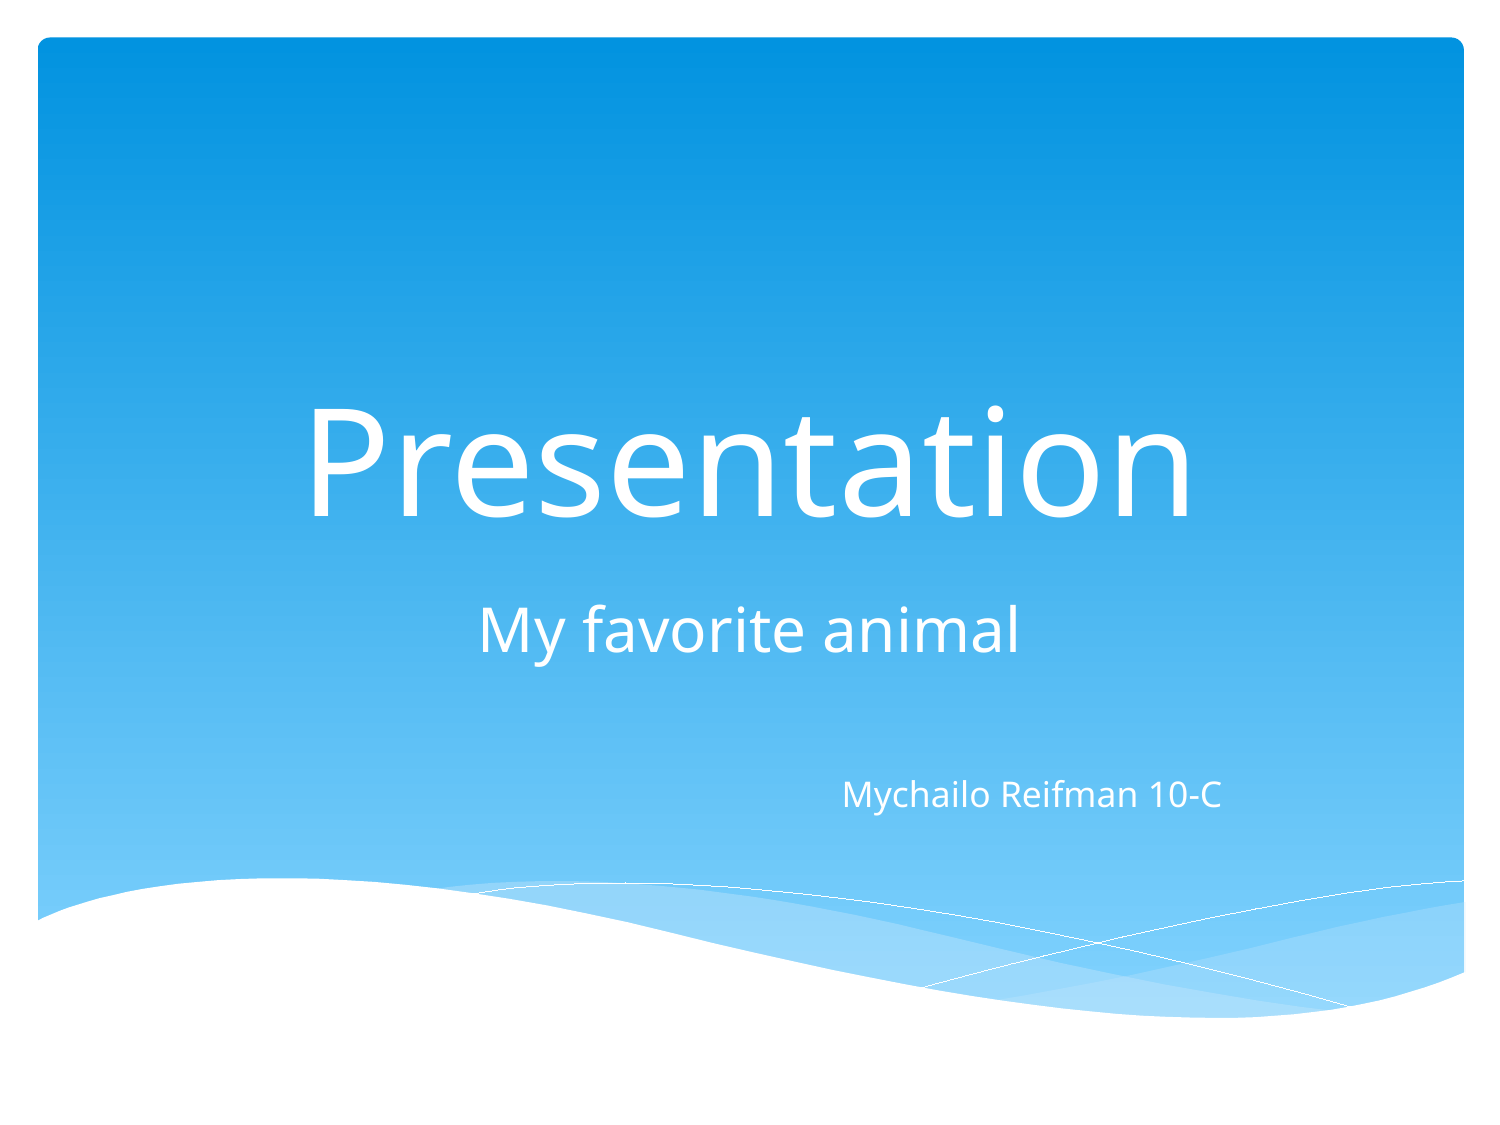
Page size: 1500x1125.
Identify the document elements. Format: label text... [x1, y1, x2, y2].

subtitle My favorite animal Mychailo Reifman 10-C [225, 583, 1275, 825]
title Presentation [112, 262, 1388, 555]
